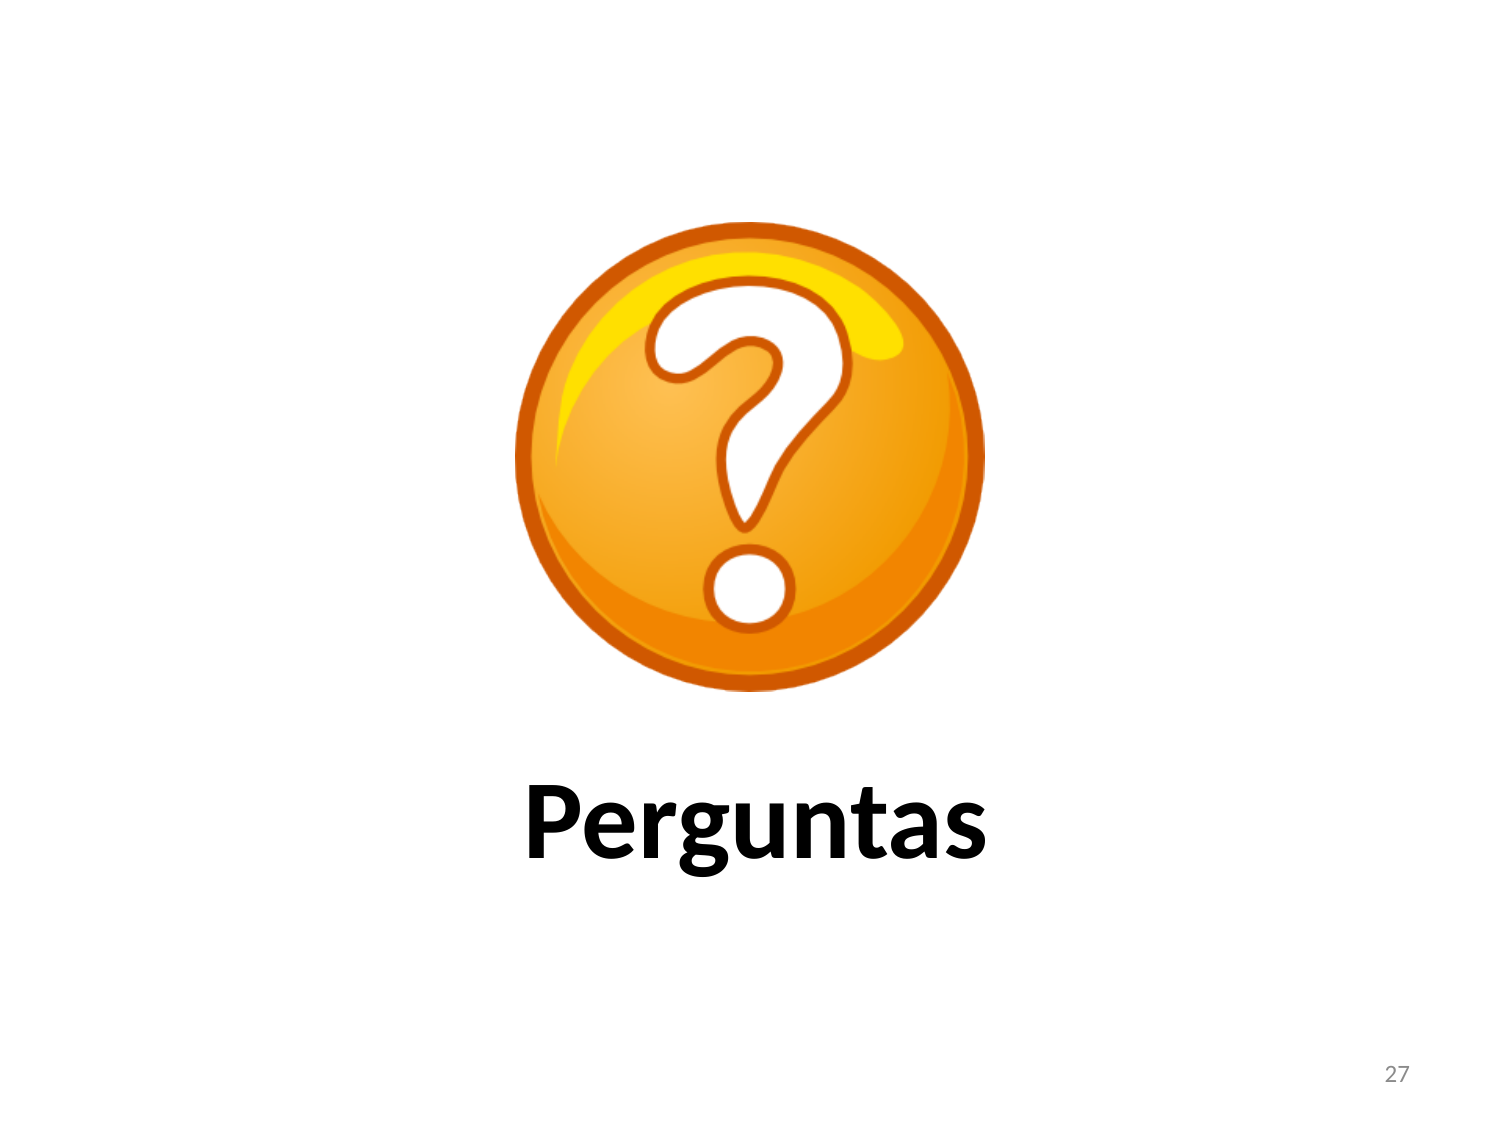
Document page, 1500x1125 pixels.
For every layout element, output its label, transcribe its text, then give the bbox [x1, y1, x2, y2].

text_box Perguntas [509, 738, 1004, 888]
slide_number 27 [1074, 1042, 1425, 1103]
picture [515, 222, 985, 692]
